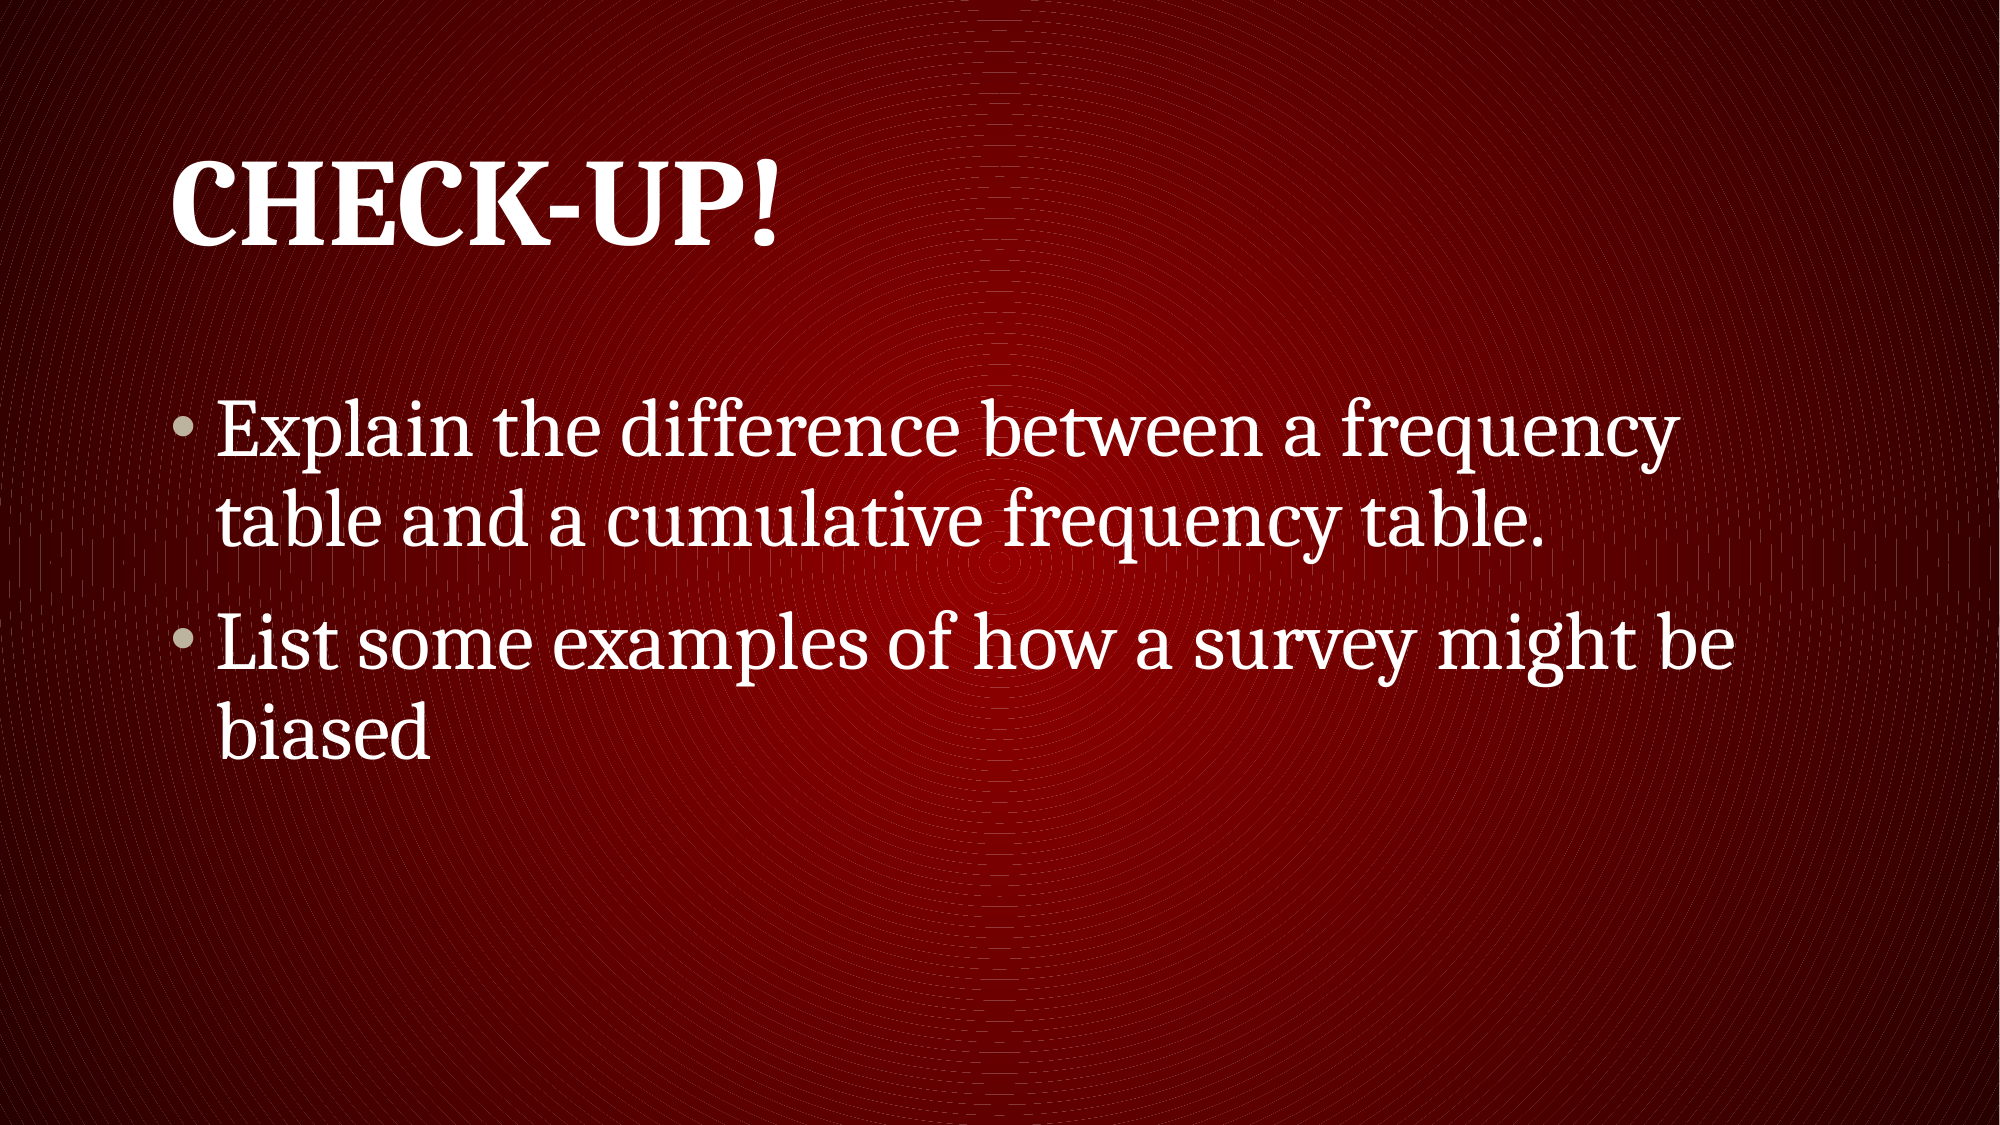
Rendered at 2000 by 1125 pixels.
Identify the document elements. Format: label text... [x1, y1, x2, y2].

title Check-up! [149, 79, 1850, 280]
list Explain the difference between a frequency table and a cumulative frequency table. List some examples of how a survey might be biased [149, 375, 1850, 825]
